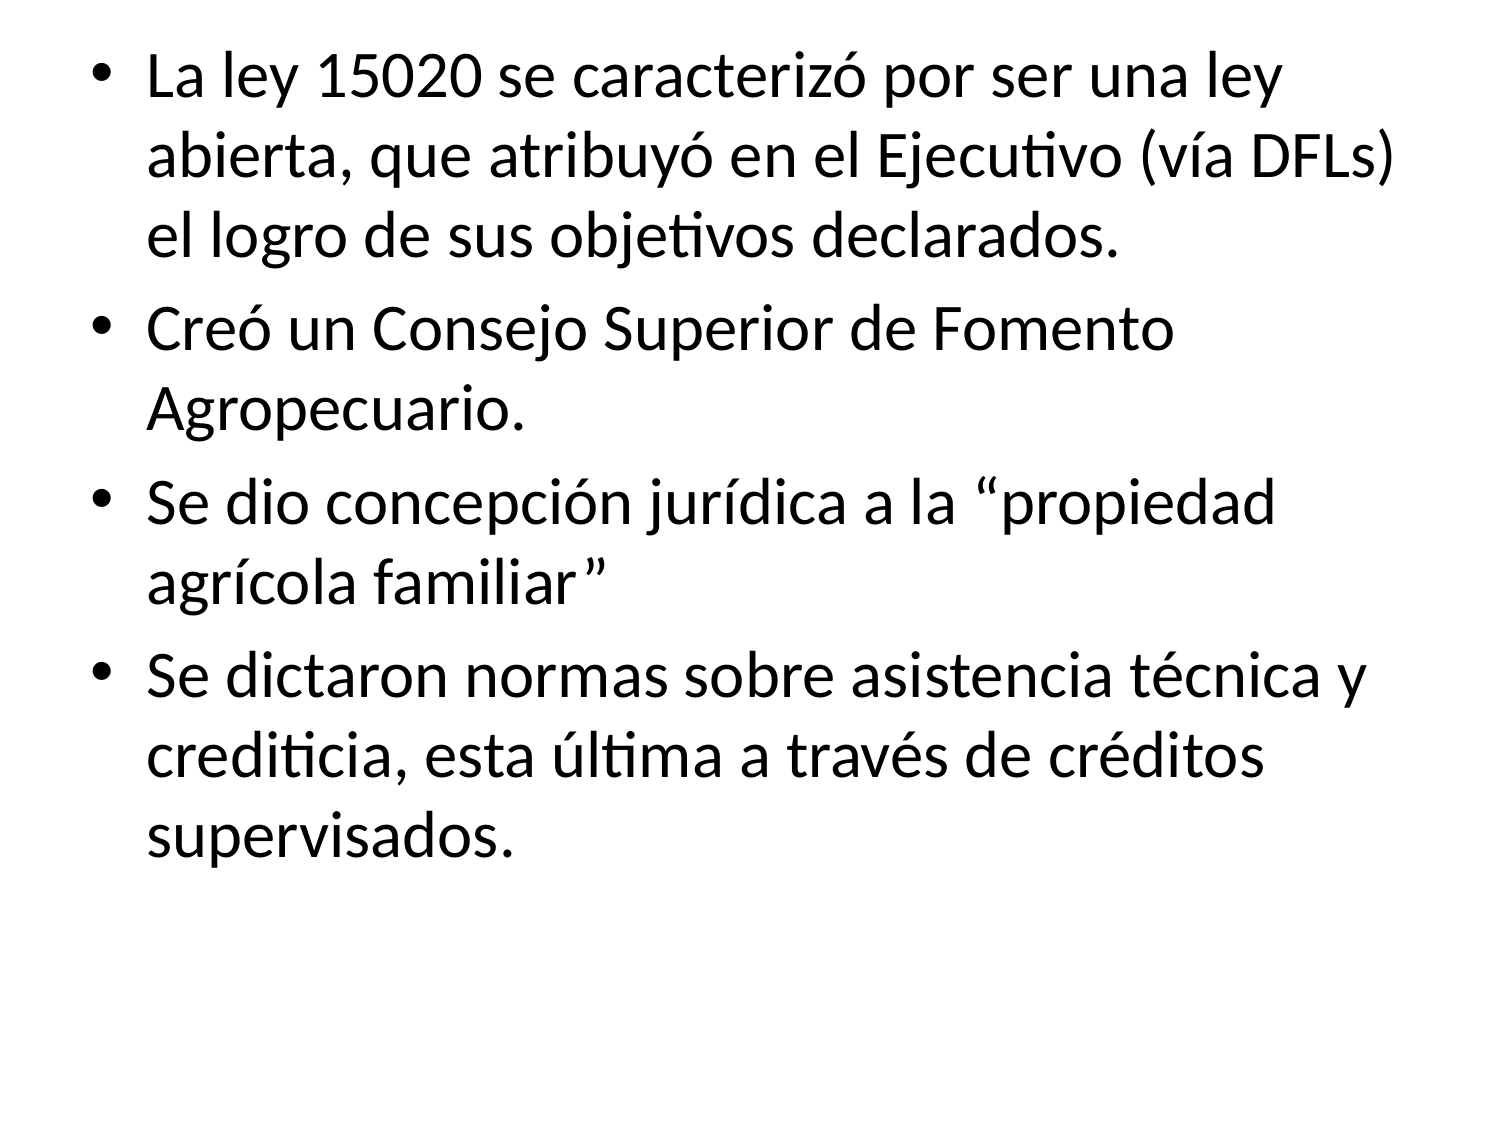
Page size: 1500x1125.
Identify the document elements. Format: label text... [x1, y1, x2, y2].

list La ley 15020 se caracterizó por ser una ley abierta, que atribuyó en el Ejecutivo (vía DFLs) el logro de sus objetivos declarados. Creó un Consejo Superior de Fomento Agropecuario. Se dio concepción jurídica a la “propiedad agrícola familiar” Se dictaron normas sobre asistencia técnica y crediticia, esta última a través de créditos supervisados. [75, 23, 1425, 1005]
